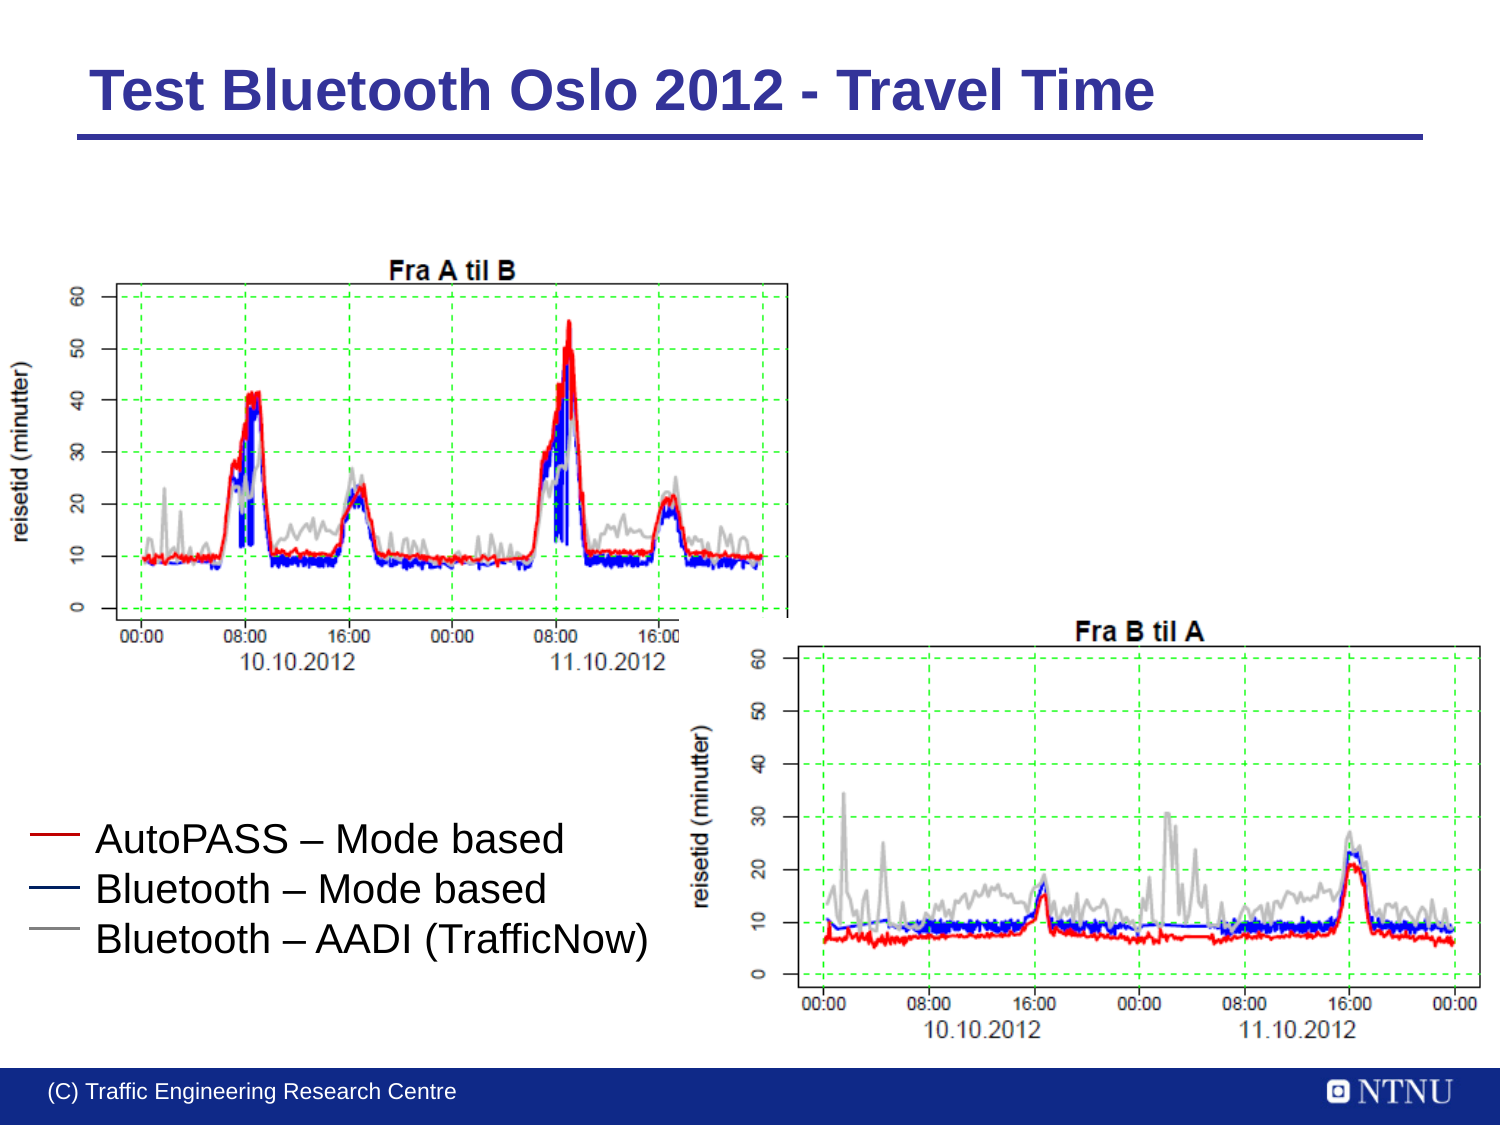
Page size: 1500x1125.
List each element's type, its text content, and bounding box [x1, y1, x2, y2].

picture [0, 1068, 1500, 1125]
text_box AutoPASS – Mode based Bluetooth – Mode based Bluetooth – AADI (TrafficNow) [80, 803, 673, 969]
title Test Bluetooth Oslo 2012 - Travel Time [75, 45, 1425, 149]
picture [1, 250, 1500, 1051]
